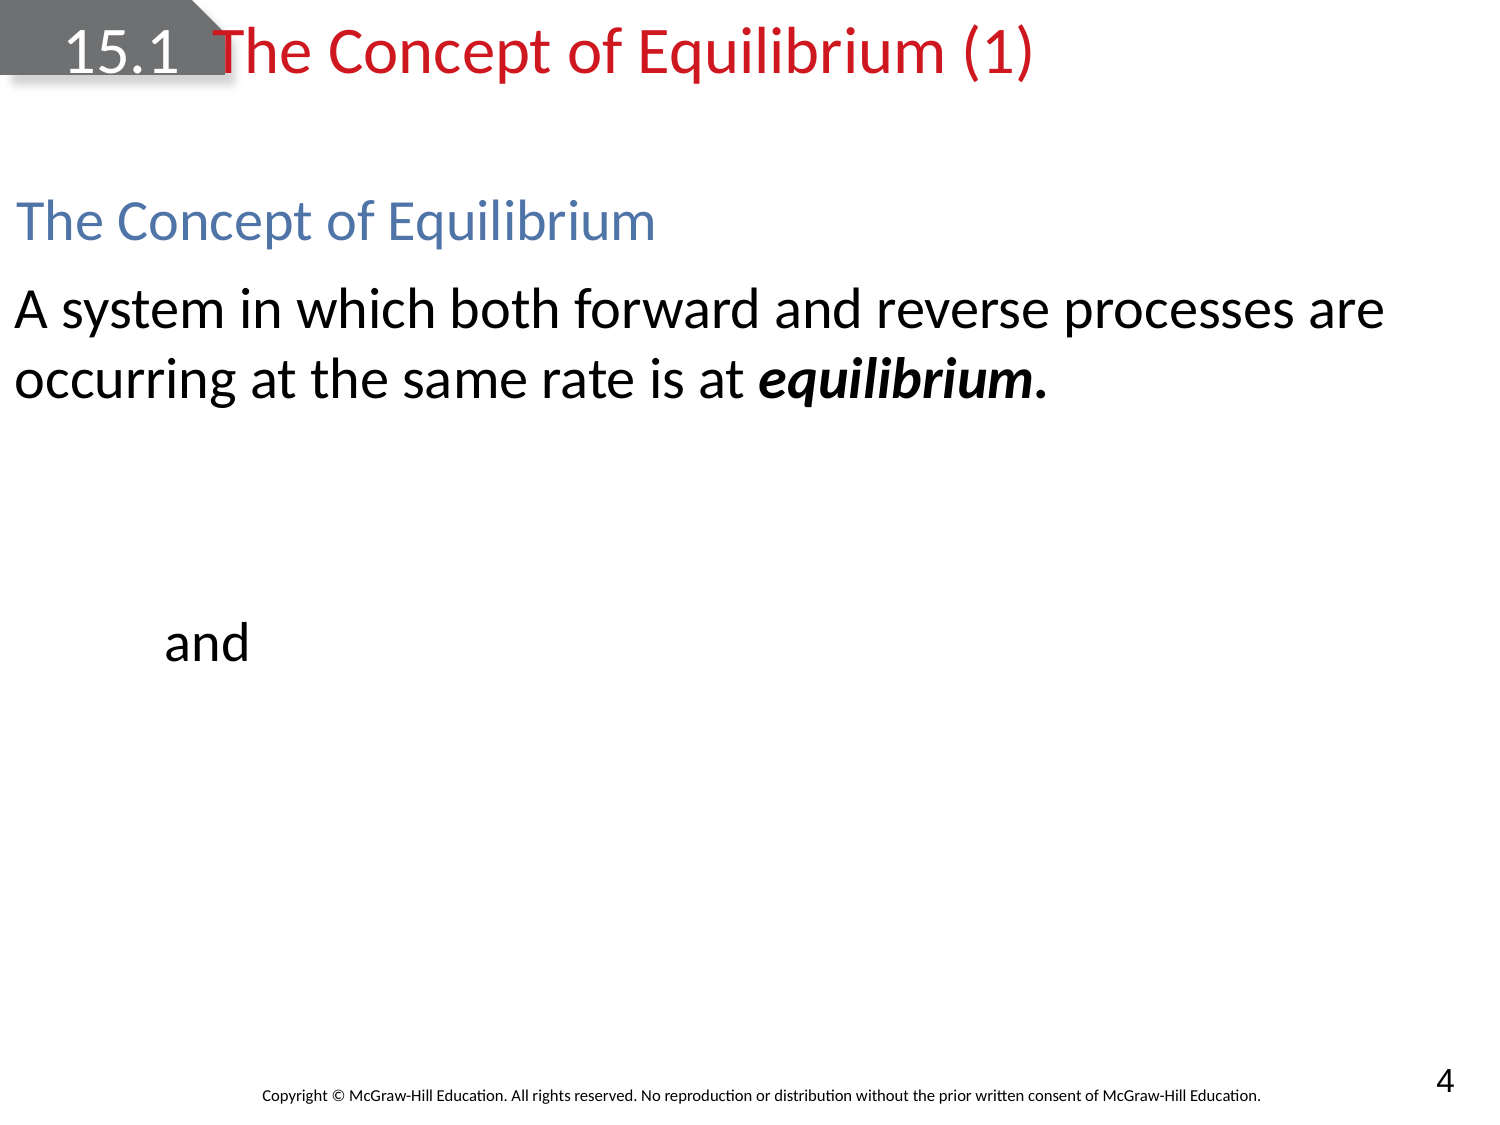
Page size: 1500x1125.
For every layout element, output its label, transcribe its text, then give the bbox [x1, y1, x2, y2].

list The Concept of Equilibrium [1, 174, 1498, 275]
title 15.1 The Concept of Equilibrium (1) [0, 0, 1425, 85]
